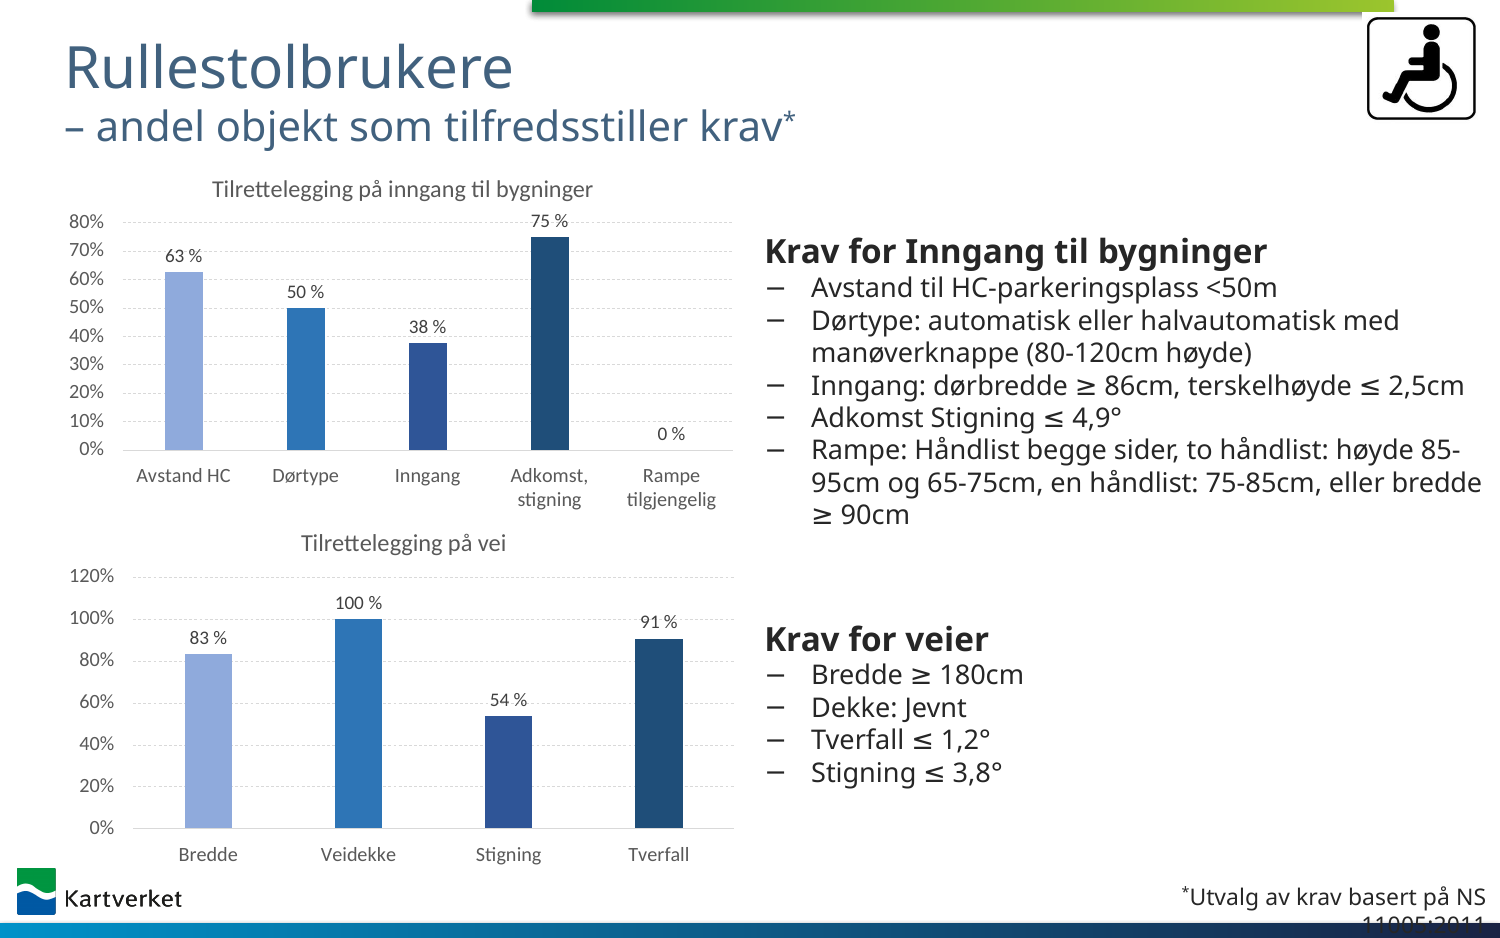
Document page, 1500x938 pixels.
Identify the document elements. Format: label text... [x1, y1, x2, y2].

text_box Krav for veier Bredde ≥ 180cm Dekke: Jevnt Tverfall ≤ 1,2° Stigning ≤ 3,8° [749, 610, 1500, 795]
picture [62, 520, 746, 874]
text_box *Utvalg av krav basert på NS 11005:2011 [1068, 873, 1500, 938]
text_box Rullestolbrukere – andel objekt som tilfredsstiller krav* [49, 25, 1431, 158]
picture [62, 166, 744, 519]
picture [1362, 12, 1481, 126]
text_box Krav for Inngang til bygninger Avstand til HC-parkeringsplass <50m Dørtype: automatisk eller halvautomatisk med manøverknappe (80-120cm høyde) Inngang: dørbredde ≥ 86cm, terskelhøyde ≤ 2,5cm Adkomst Stigning ≤ 4,9° Rampe: Håndlist begge sider, to håndlist: høyde 85-95cm og 65-75cm, en håndlist: 75-85cm, eller bredde ≥ 90cm [749, 223, 1500, 538]
